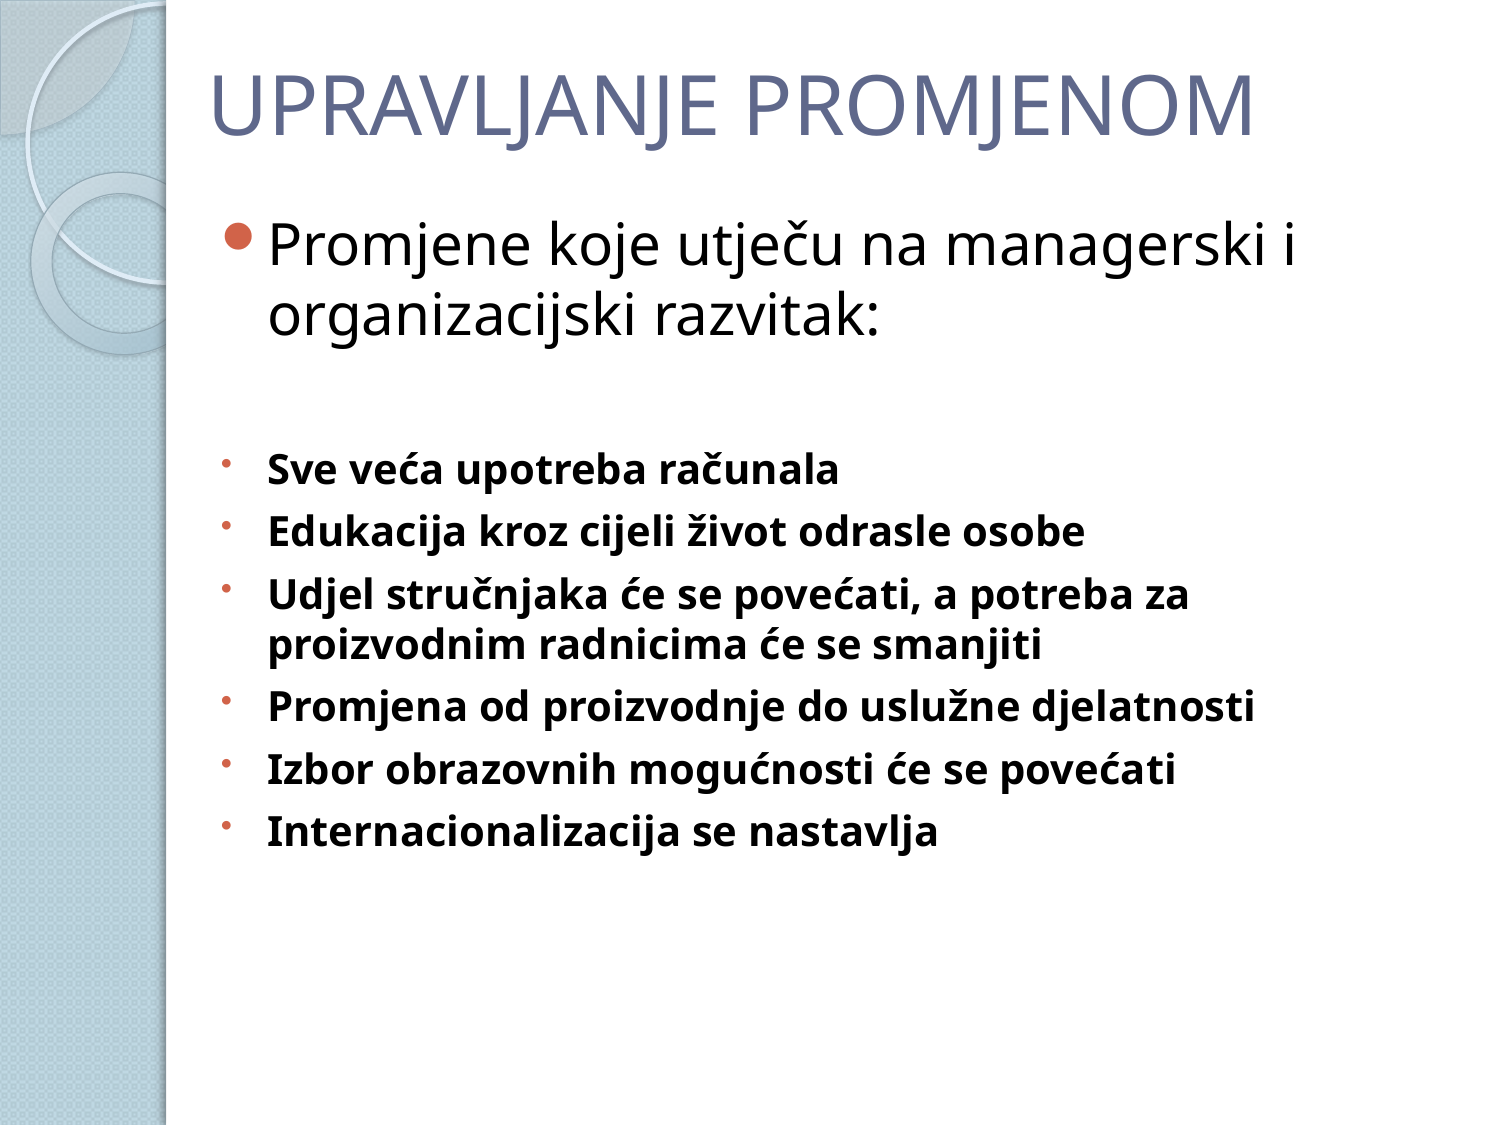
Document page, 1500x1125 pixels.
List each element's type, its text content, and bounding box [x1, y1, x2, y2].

title UPRAVLJANJE PROMJENOM [192, 0, 1468, 200]
list Promjene koje utječu na managerski i organizacijski razvitak: Sve veća upotreba računala Edukacija kroz cijeli život odrasle osobe Udjel stručnjaka će se povećati, a potreba za proizvodnim radnicima će se smanjiti Promjena od proizvodnje do uslužne djelatnosti Izbor obrazovnih mogućnosti će se povećati Internacionalizacija se nastavlja [192, 200, 1468, 1000]
